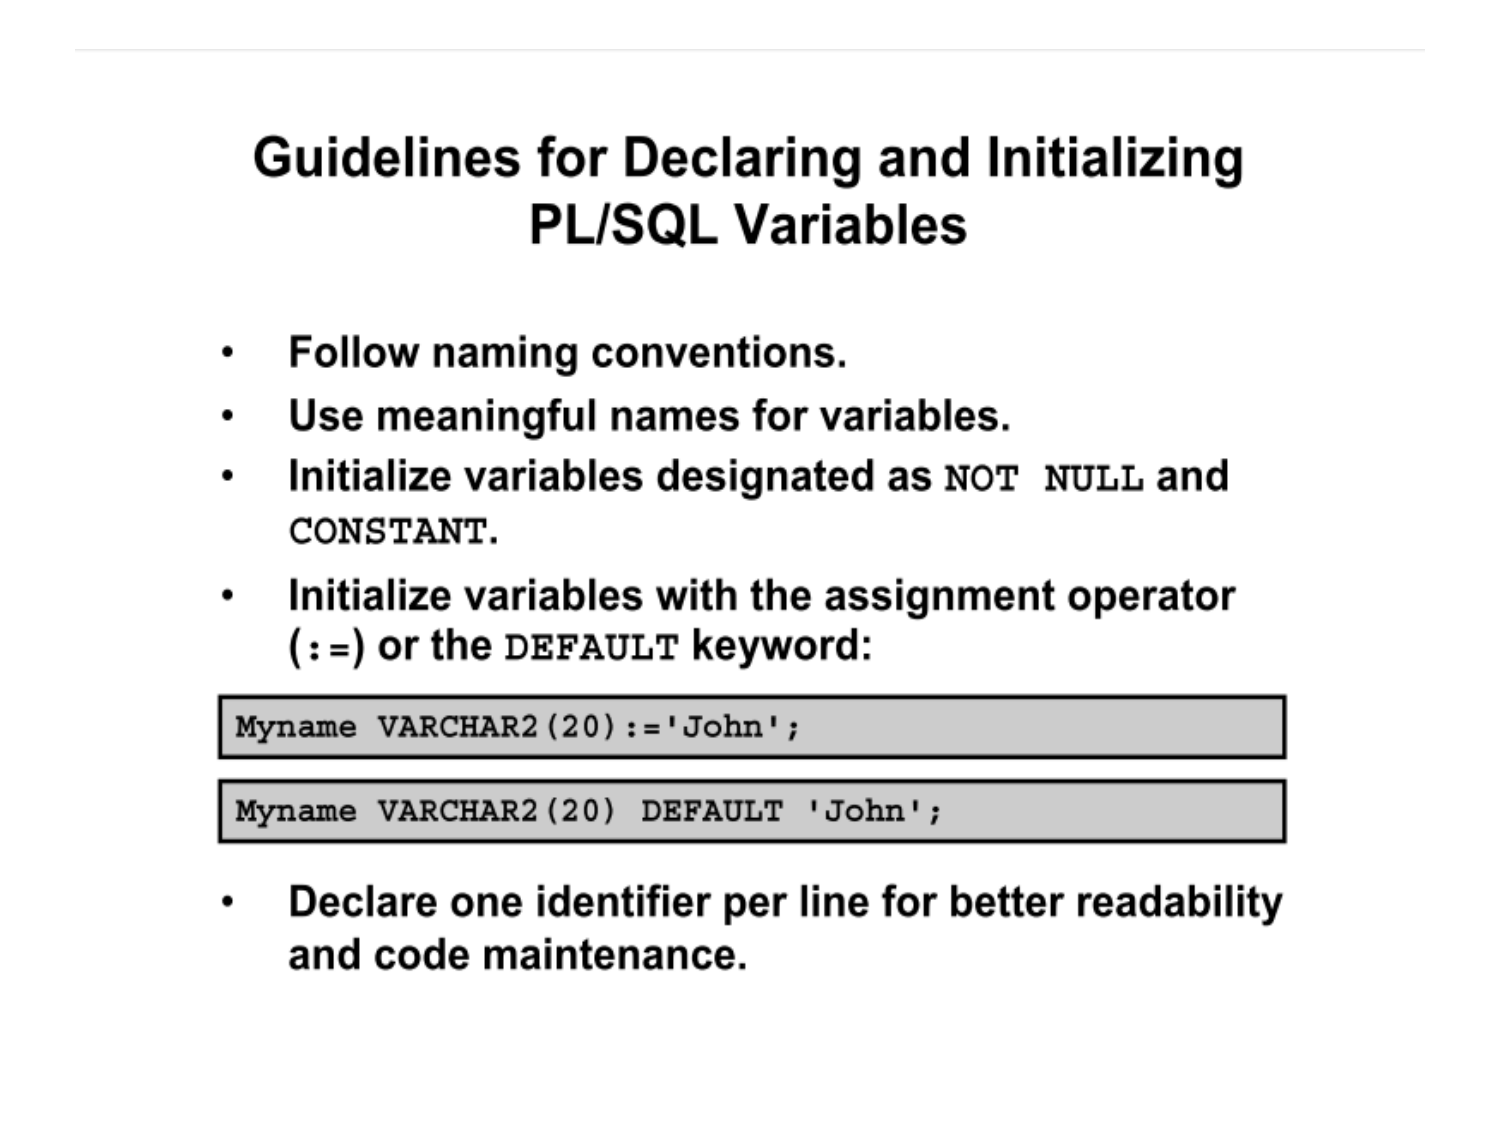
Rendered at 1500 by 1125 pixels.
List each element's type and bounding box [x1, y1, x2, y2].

picture [74, 49, 1426, 1013]
